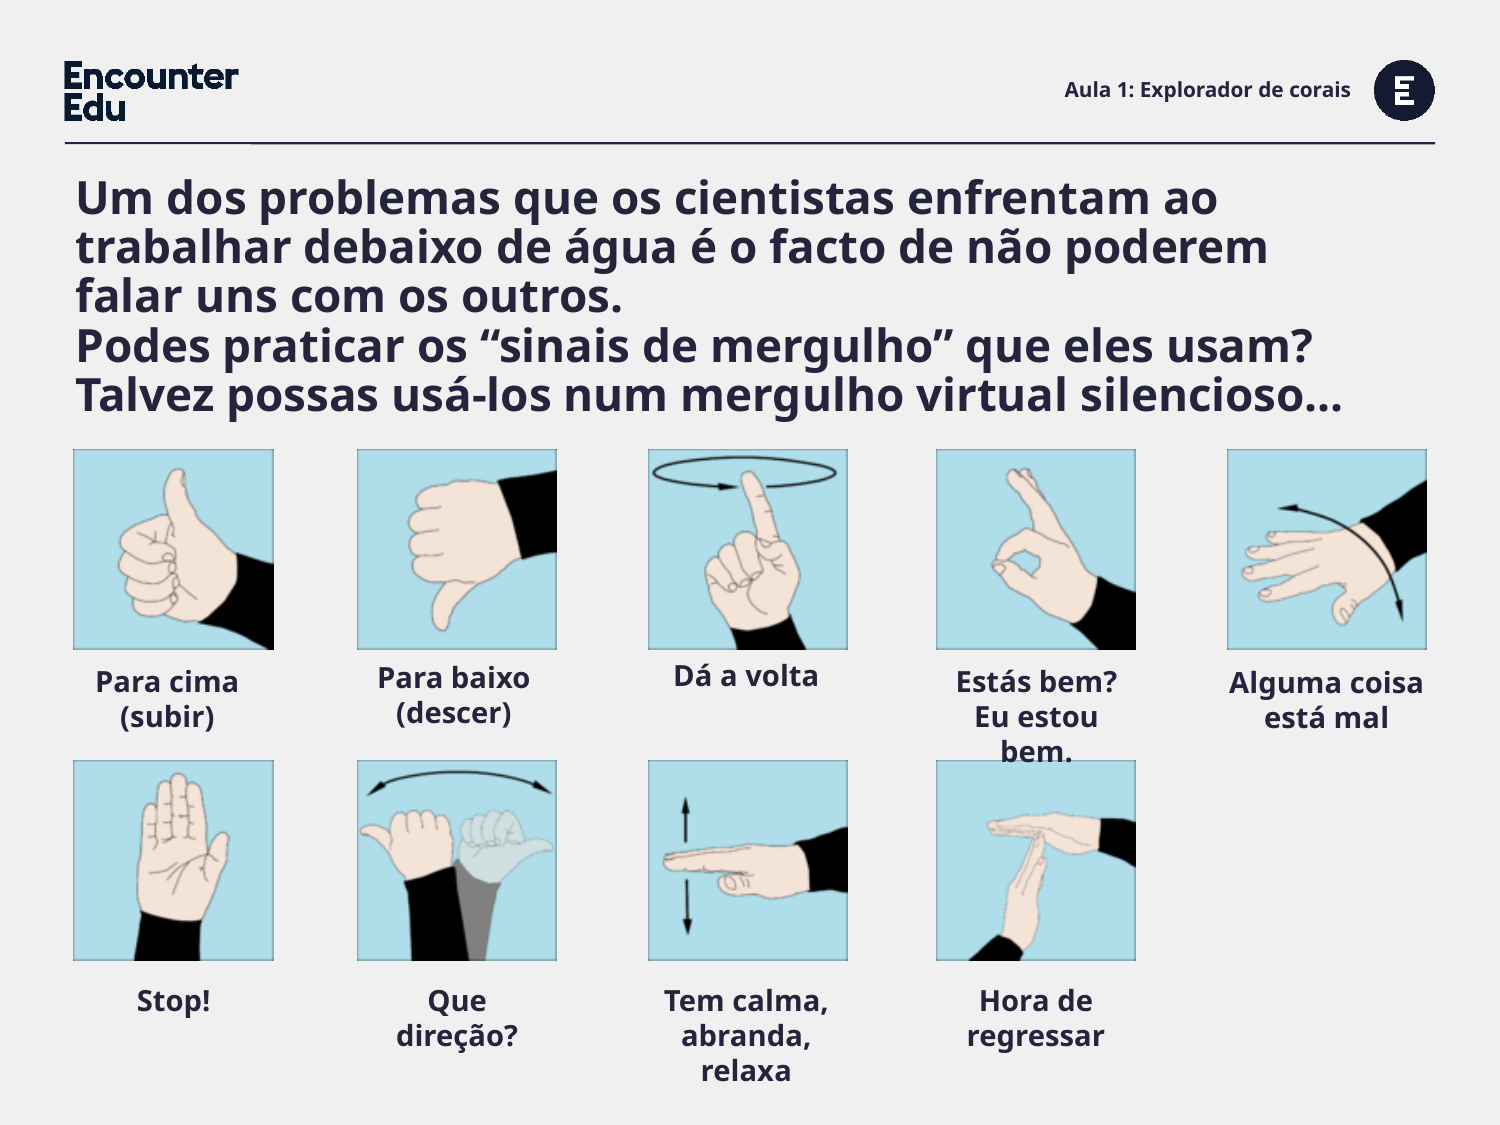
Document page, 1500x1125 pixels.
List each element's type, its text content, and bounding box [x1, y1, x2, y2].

picture [73, 449, 274, 650]
text_box Alguma coisa está mal [1210, 657, 1444, 742]
text_box Para baixo (descer) [353, 652, 554, 737]
text_box Stop! [73, 974, 274, 1025]
picture [356, 449, 558, 650]
picture [647, 449, 849, 650]
picture [1372, 58, 1436, 122]
picture [356, 760, 558, 961]
picture [73, 760, 274, 961]
picture [60, 59, 243, 122]
picture [935, 760, 1136, 961]
picture [647, 760, 849, 961]
text_box Hora de regressar [936, 974, 1136, 1060]
text_box Um dos problemas que os cientistas enfrentam ao trabalhar debaixo de água é o facto de não poderem falar uns com os outros. Podes praticar os “sinais de mergulho” que eles usam? Talvez possas usá-los num mergulho virtual silencioso... [67, 255, 1353, 341]
picture [935, 449, 1136, 650]
text_box Tem calma, abranda, relaxa [646, 974, 847, 1095]
text_box Para cima (subir) [73, 656, 262, 742]
text_box Dá a volta [646, 649, 847, 700]
picture [1226, 449, 1427, 650]
title Aula 1: Explorador de corais [749, 67, 1359, 114]
text_box Que direção? [357, 974, 557, 1060]
text_box Estás bem? Eu estou bem. [919, 655, 1154, 776]
